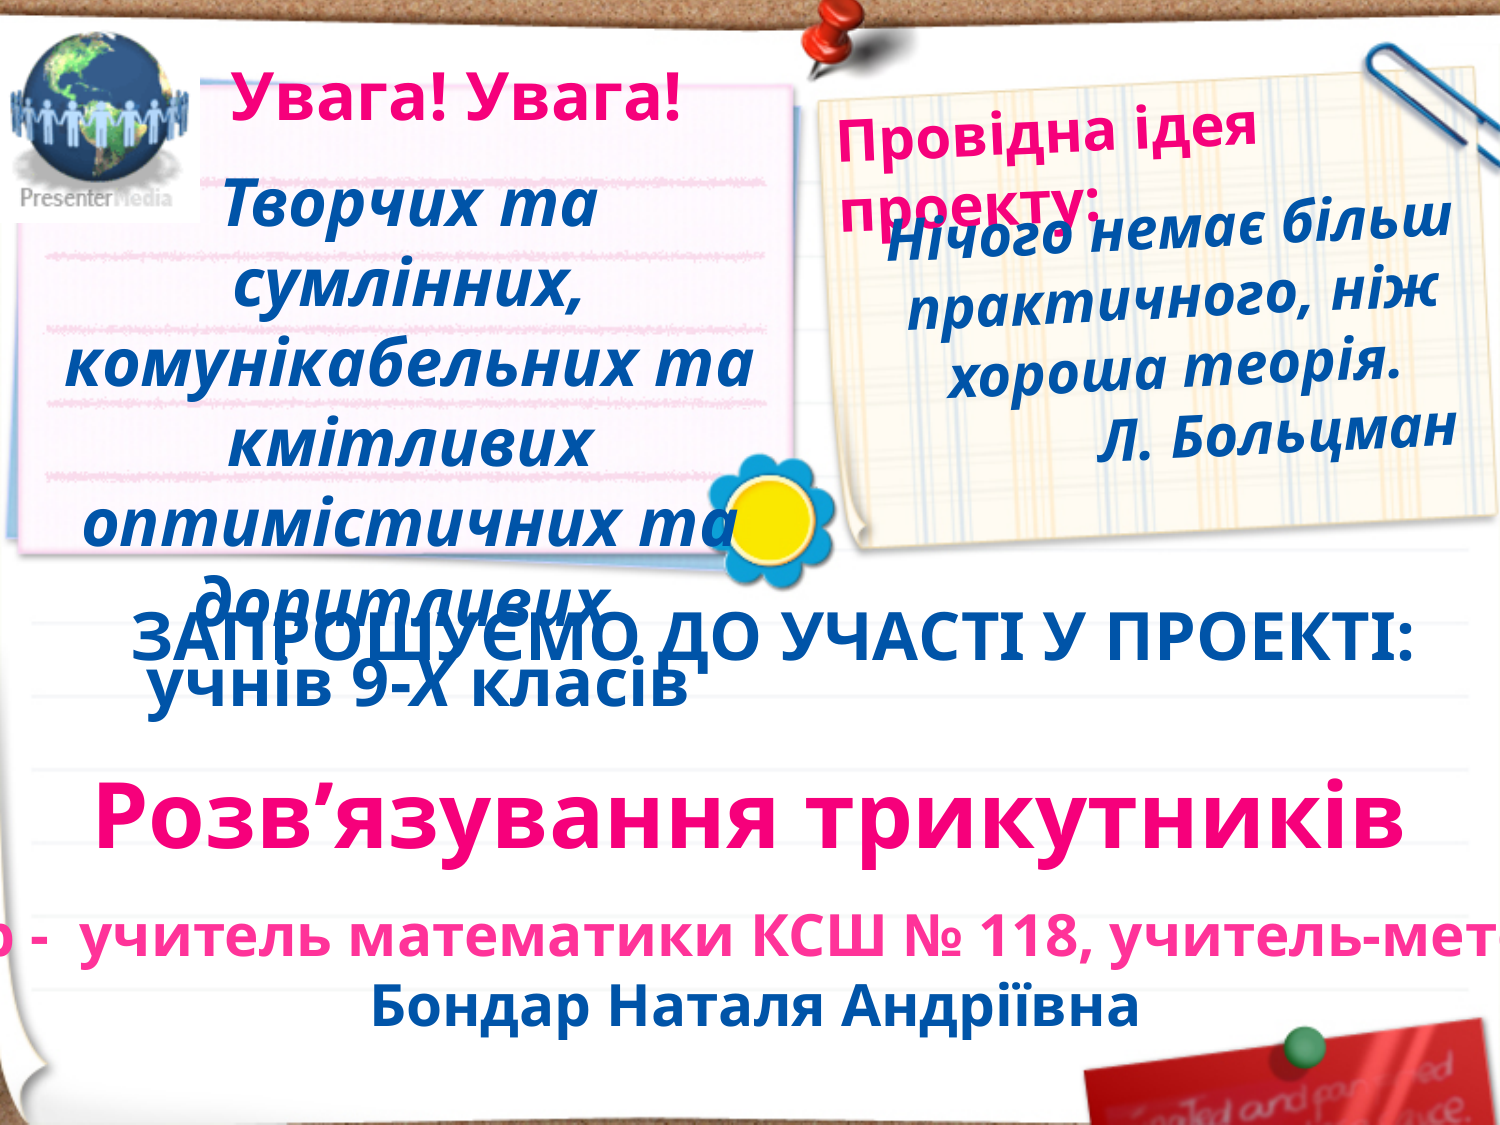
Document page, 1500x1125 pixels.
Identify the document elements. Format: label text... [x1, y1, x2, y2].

text_box Автор - учитель математики КСШ № 118, учитель-методист Бондар Наталя Андріївна [0, 890, 1500, 1046]
text_box Творчих та сумлінних, комунікабельних та кмітливих оптимістичних та допитливих учнів 9-Х класів [35, 152, 786, 727]
picture [0, 1046, 1500, 1125]
text_box Нічого немає більш практичного, ніж хороша теорія. Л. Больцман [848, 167, 1500, 493]
text_box ЗАПРОШУЄМО ДО УЧАСТІ У ПРОЕКТІ: [786, 585, 1454, 681]
text_box Провідна ідея проекту: [818, 67, 1479, 252]
picture [0, 0, 1500, 890]
text_box Розв’язування трикутників [35, 749, 1465, 875]
text_box Увага! Увага! [227, 46, 786, 142]
